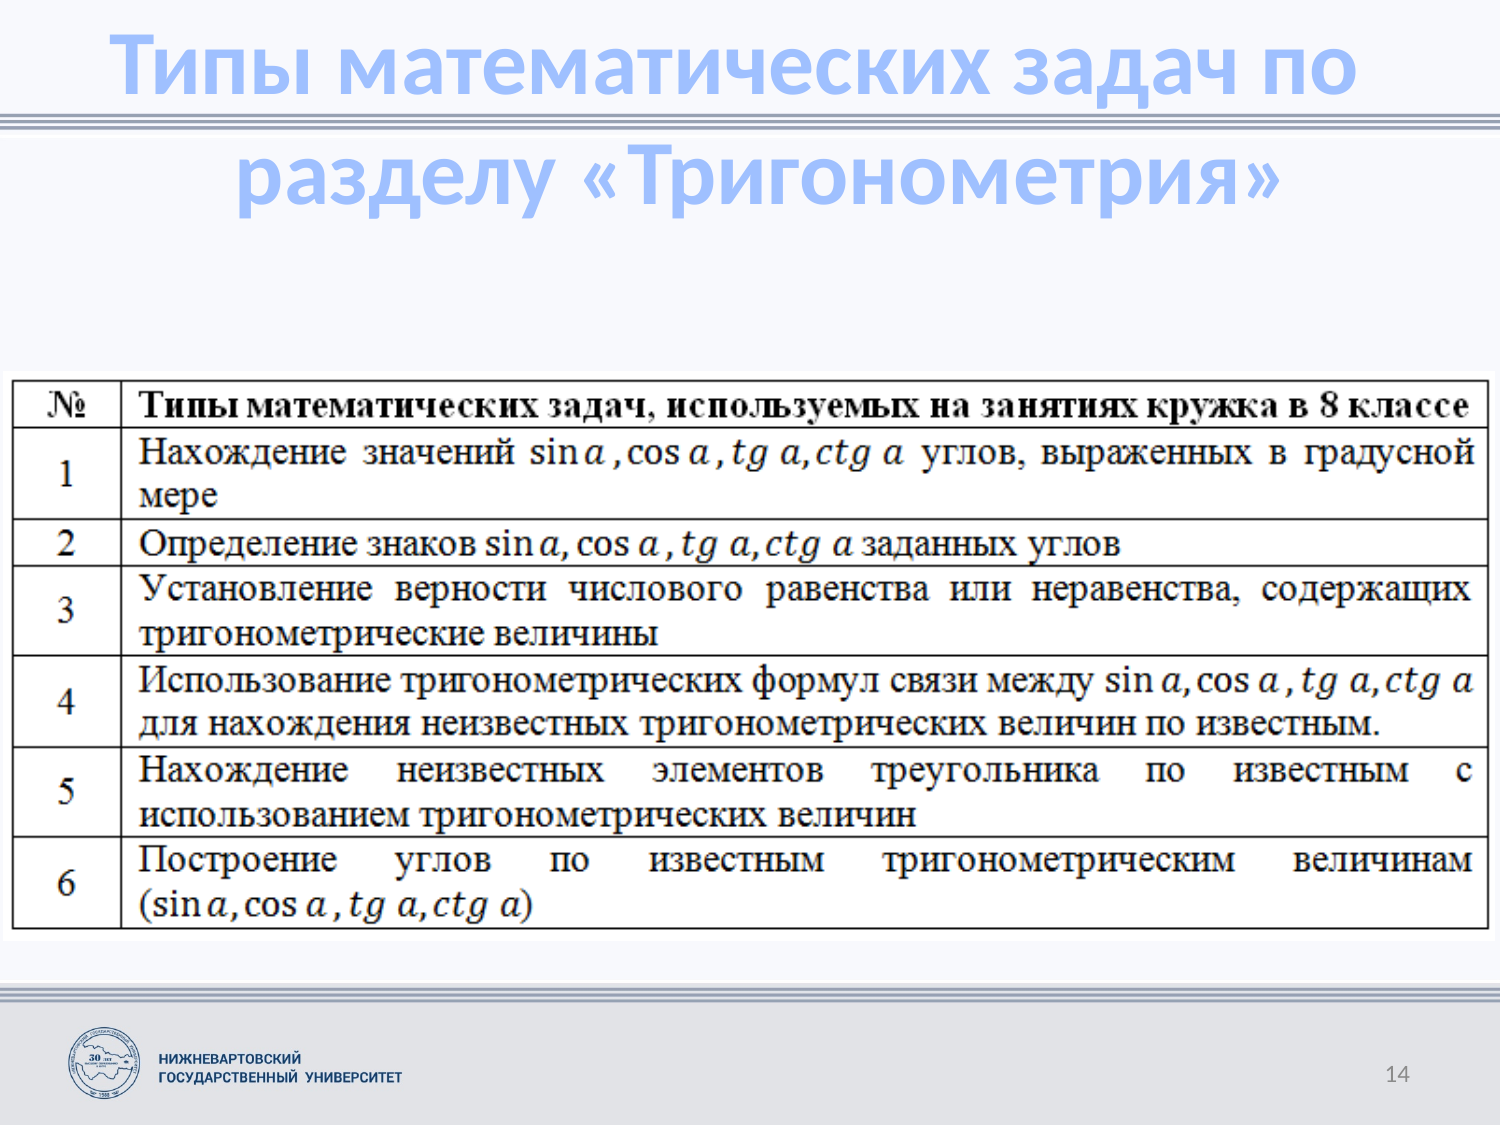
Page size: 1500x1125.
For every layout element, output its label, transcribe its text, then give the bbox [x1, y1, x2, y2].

slide_number 14 [1074, 1042, 1425, 1103]
list Типы математических задач по разделу «Тригонометрия» [0, 0, 1489, 183]
picture [0, 0, 1500, 1125]
